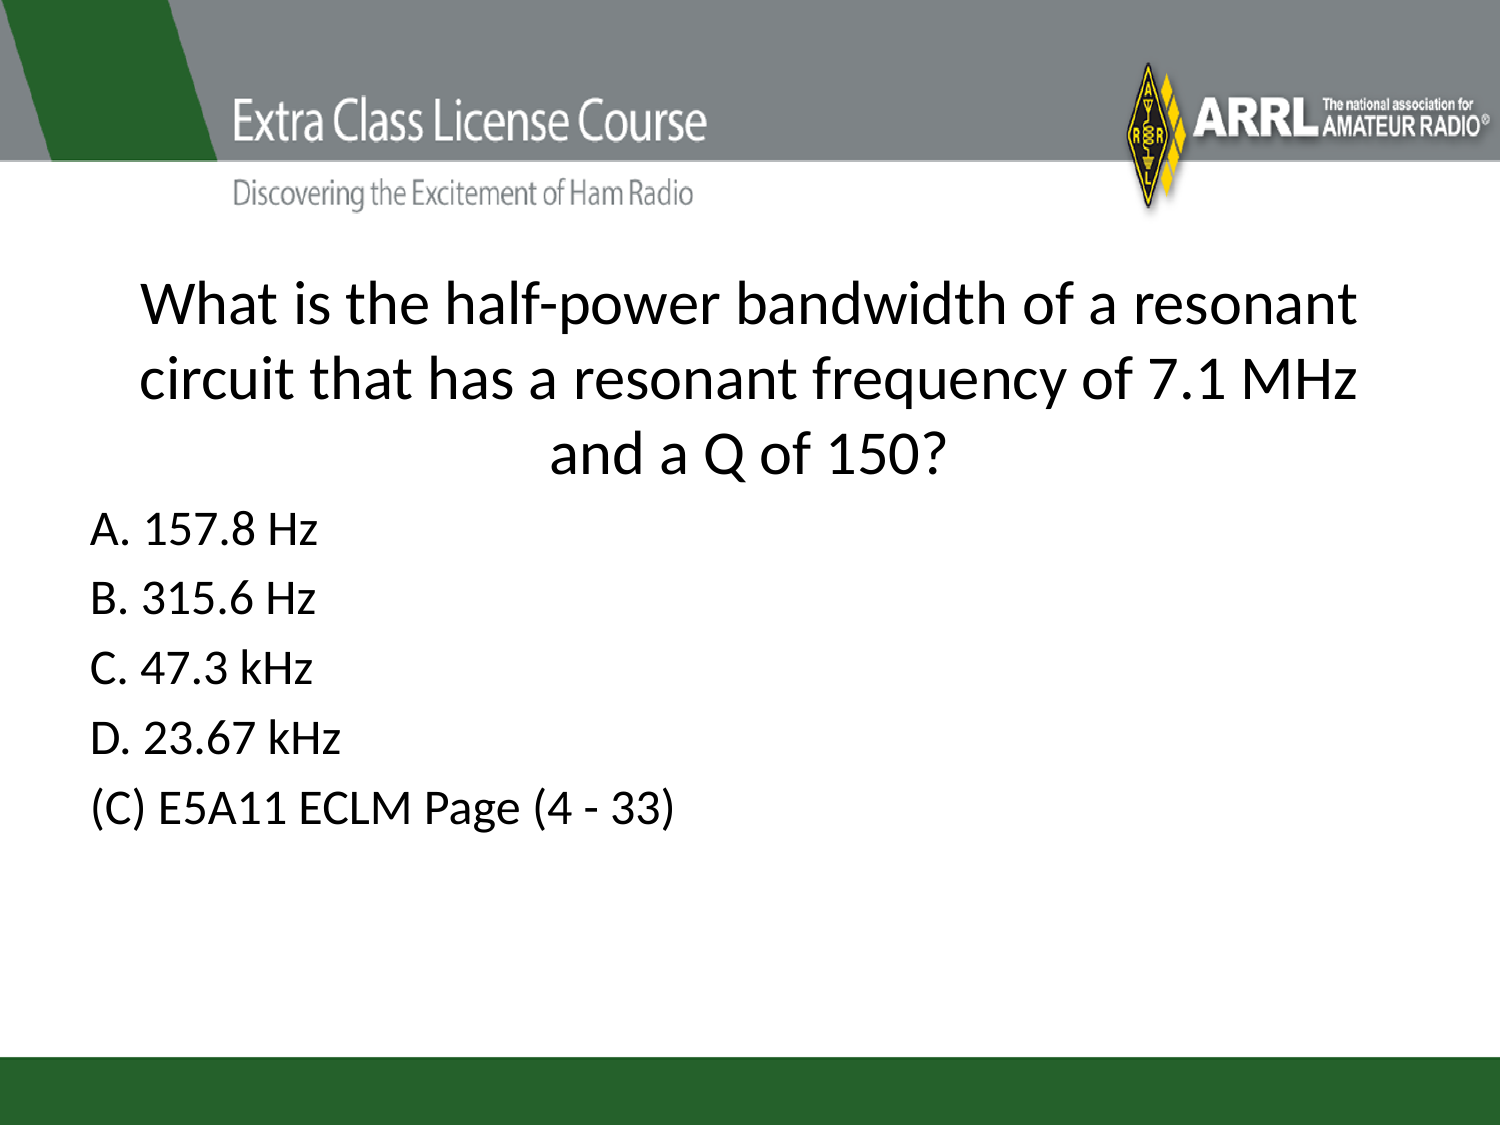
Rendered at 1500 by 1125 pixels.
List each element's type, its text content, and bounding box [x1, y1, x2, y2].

picture [0, 0, 1500, 1125]
list A. 157.8 Hz B. 315.6 Hz C. 47.3 kHz D. 23.67 kHz (C) E5A11 ECLM Page (4 - 33) [75, 487, 1425, 1005]
title What is the half-power bandwidth of a resonant circuit that has a resonant frequency of 7.1 MHz and a Q of 150? [75, 254, 1425, 435]
